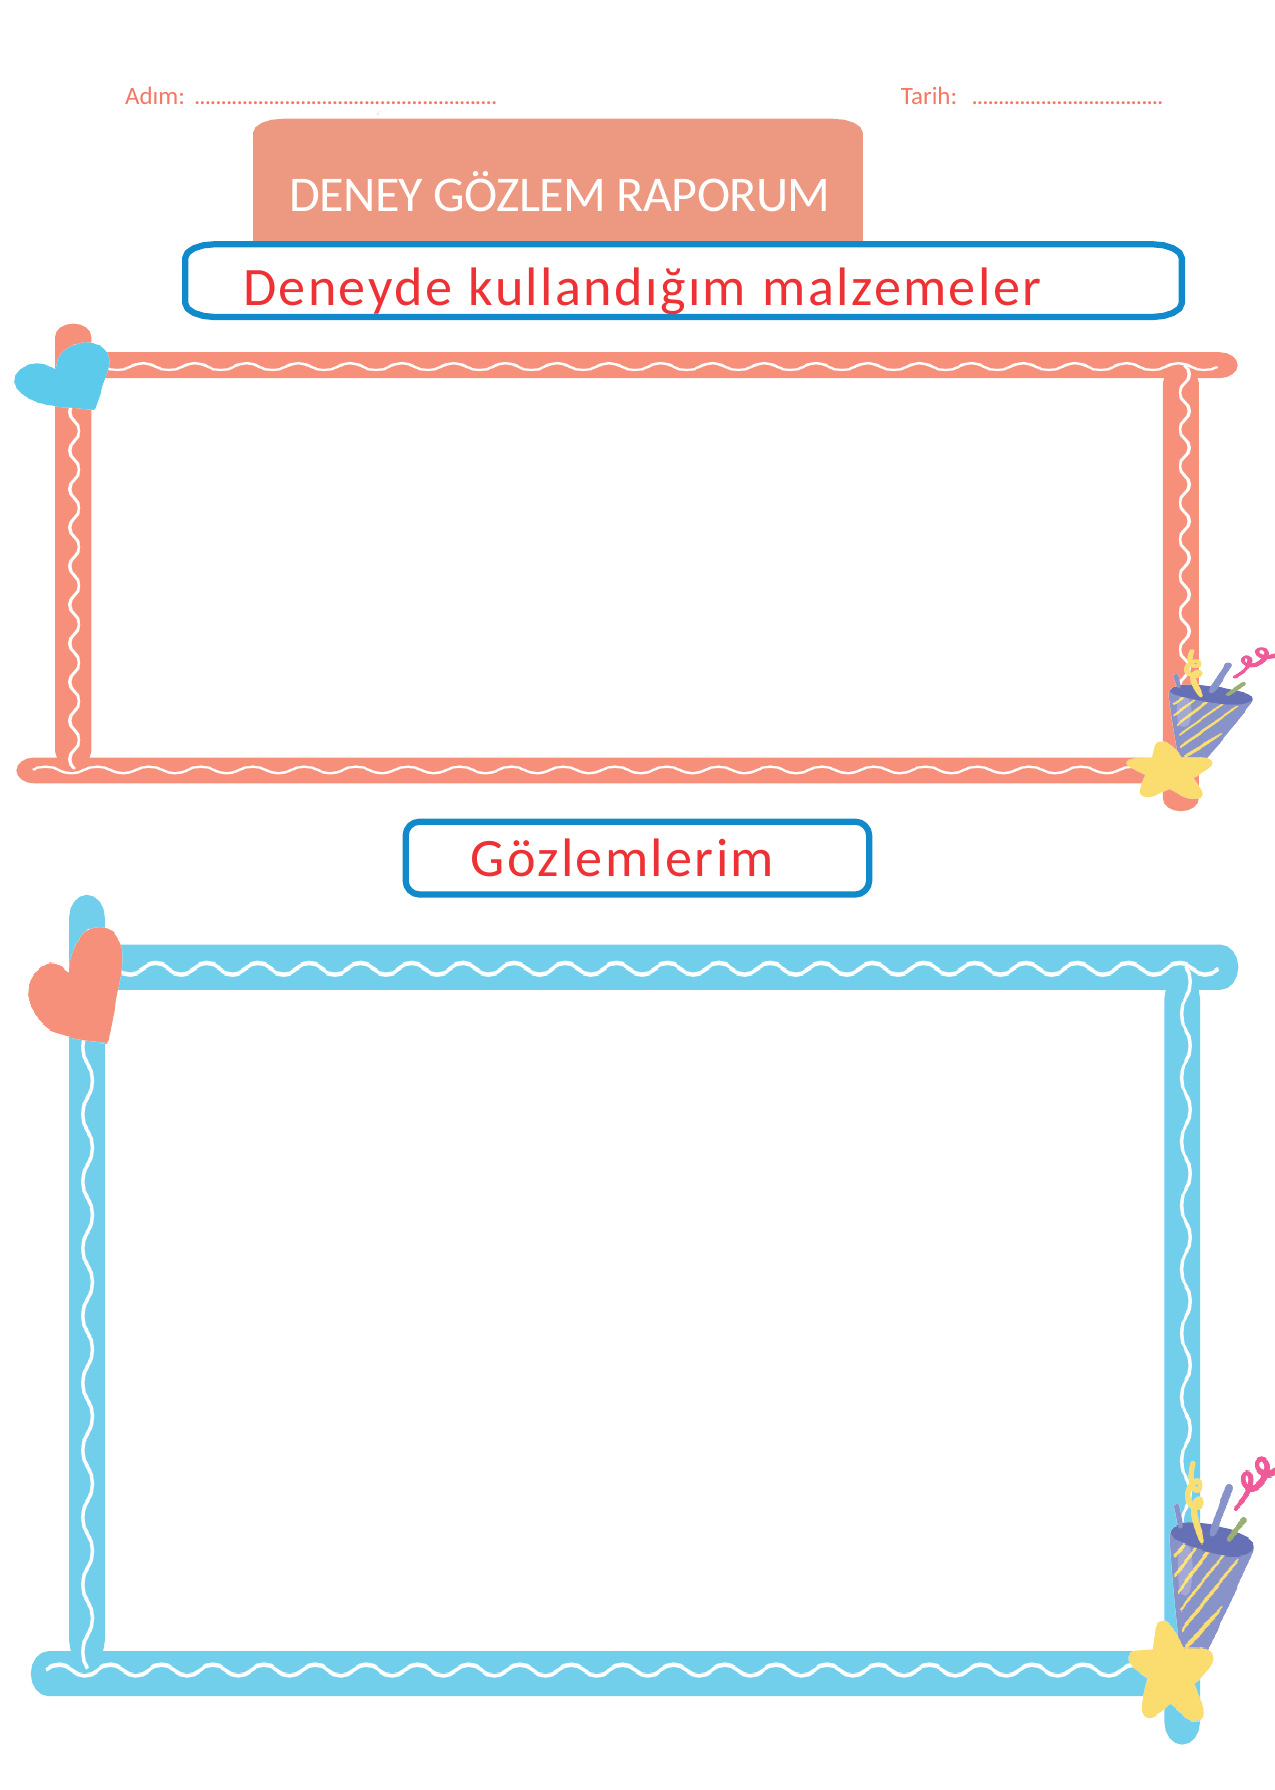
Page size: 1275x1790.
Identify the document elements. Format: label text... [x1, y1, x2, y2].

text_box Tarih: .................................... [898, 77, 1171, 107]
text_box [28, 894, 1275, 1745]
text_box Adım: ......................................................... [122, 77, 505, 110]
text_box Gözlemlerim [455, 821, 1101, 893]
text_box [178, 108, 1189, 321]
text_box [405, 821, 455, 893]
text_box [14, 323, 1275, 812]
